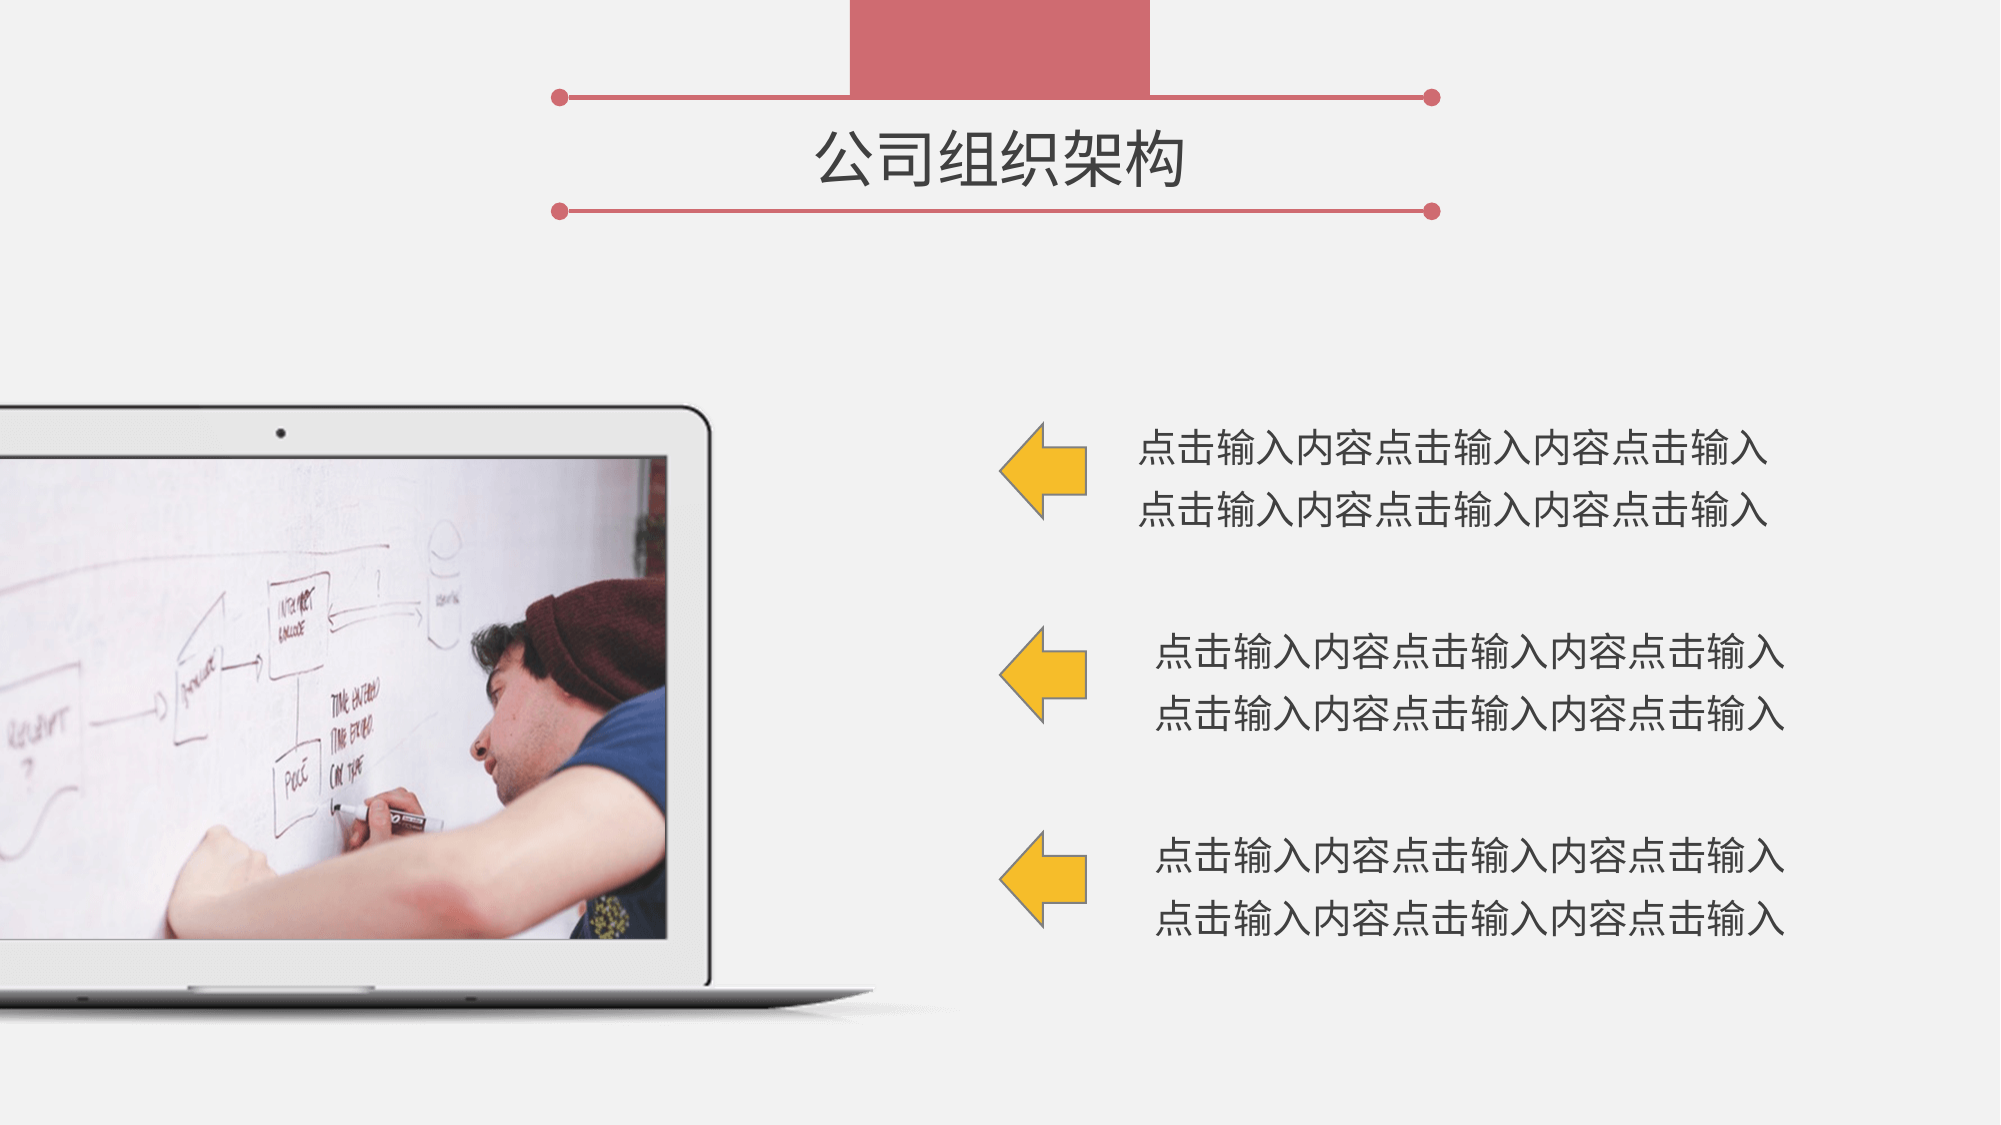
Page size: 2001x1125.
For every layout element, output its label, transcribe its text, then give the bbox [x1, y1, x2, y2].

text_box 公司组织架构 [797, 113, 1203, 203]
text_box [999, 808, 1789, 951]
text_box [849, 0, 1151, 95]
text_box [999, 604, 1789, 746]
text_box [549, 201, 570, 222]
picture [0, 400, 1278, 1028]
text_box [1422, 201, 1442, 222]
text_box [999, 400, 1789, 538]
text_box [1422, 87, 1442, 108]
text_box [549, 87, 570, 108]
